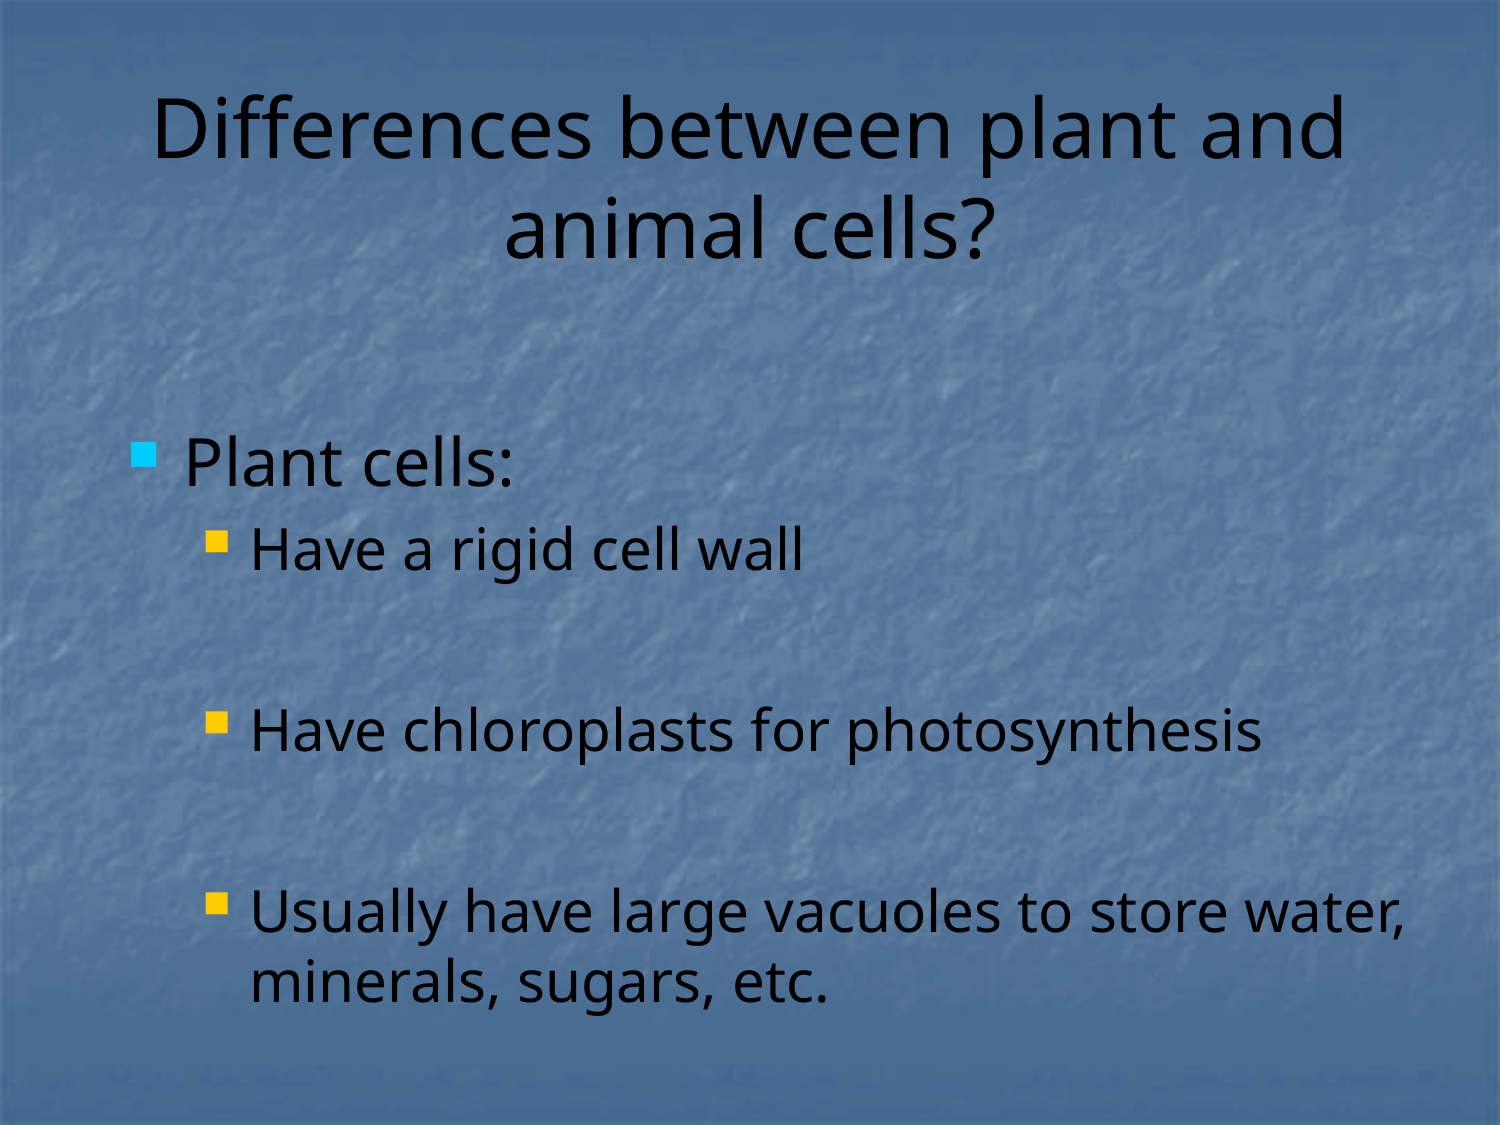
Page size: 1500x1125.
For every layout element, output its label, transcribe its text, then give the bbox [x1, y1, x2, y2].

title Differences between plant and animal cells? [74, 62, 1426, 288]
list Plant cells: Have a rigid cell wall Have chloroplasts for photosynthesis Usually have large vacuoles to store water, minerals, sugars, etc. [112, 412, 1463, 1088]
